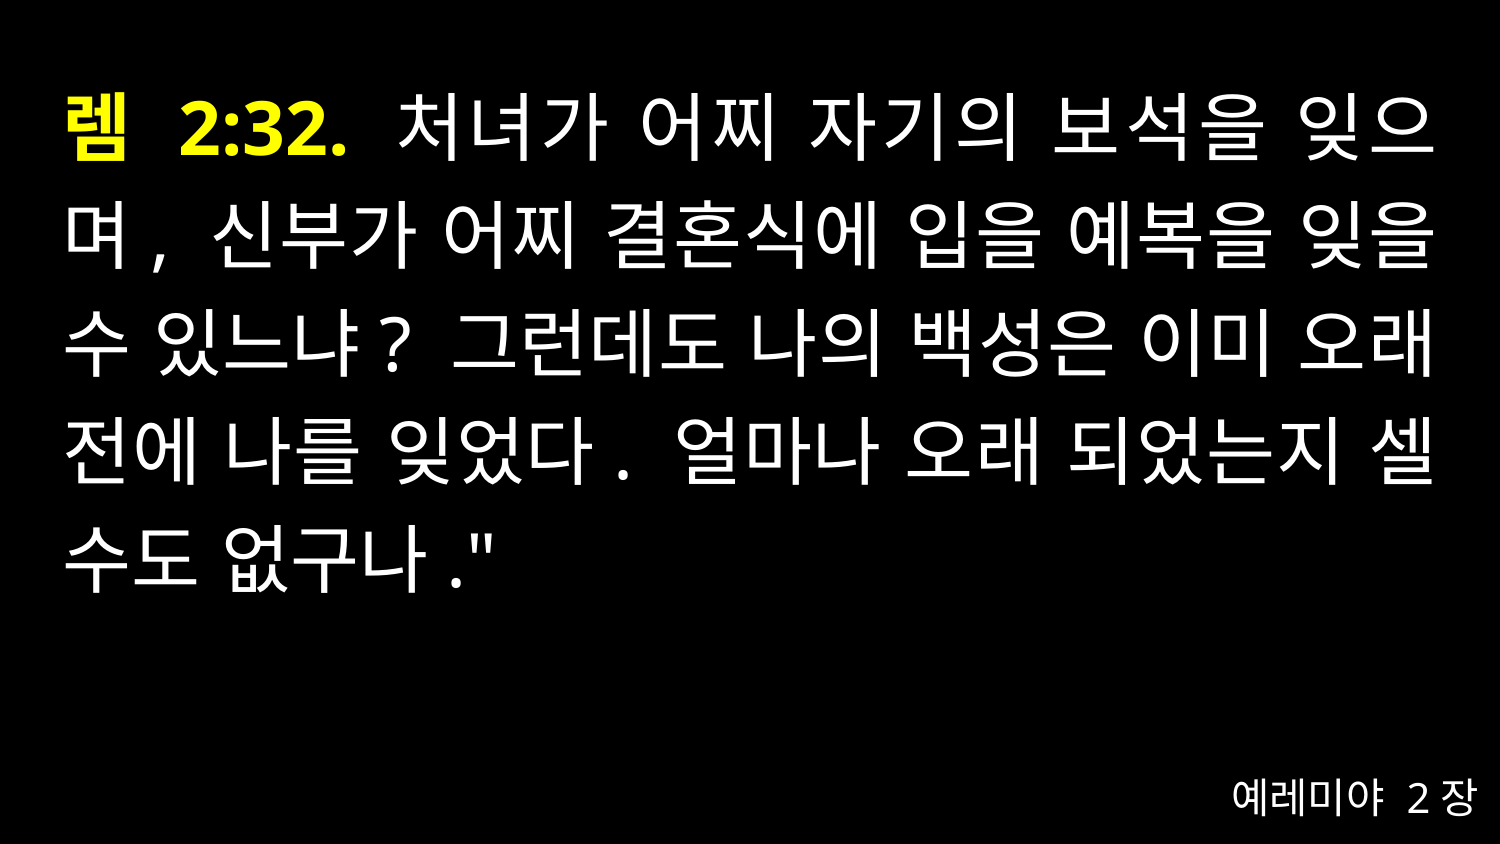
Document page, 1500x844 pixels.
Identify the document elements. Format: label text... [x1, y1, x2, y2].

subtitle 예레미야 2장 [916, 770, 1500, 844]
title 렘 2:32. 처녀가 어찌 자기의 보석을 잊으며, 신부가 어찌 결혼식에 입을 예복을 잊을 수 있느냐? 그런데도 나의 백성은 이미 오래 전에 나를 잊었다. 얼마나 오래 되었는지 셀 수도 없구나." [0, 0, 1500, 844]
